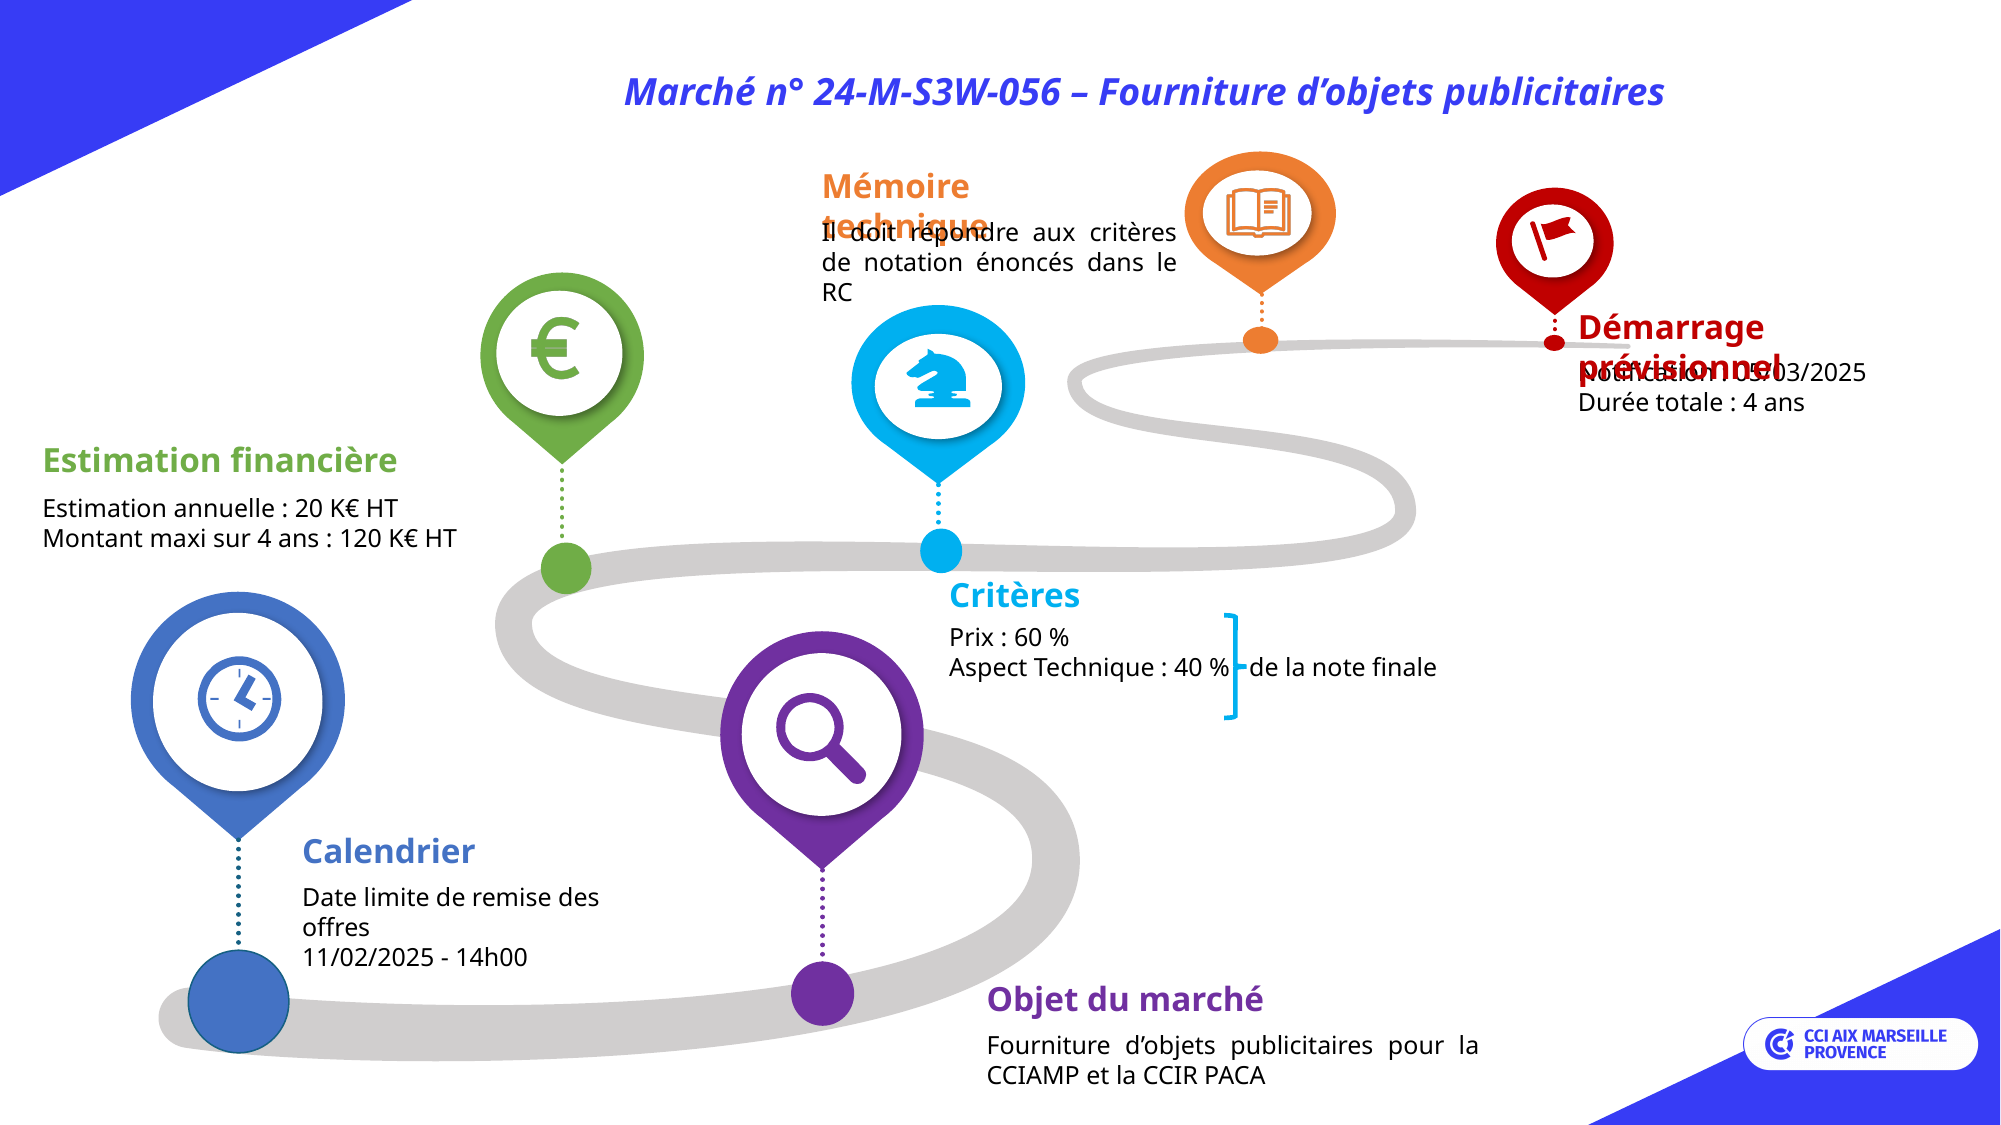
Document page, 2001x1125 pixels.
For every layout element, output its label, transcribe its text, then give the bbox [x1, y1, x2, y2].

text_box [27, 431, 480, 561]
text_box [1496, 187, 1614, 351]
text_box [241, 991, 846, 1062]
title Marché n° 24-M-S3W-056 – Fourniture d’objets publicitaires [290, 20, 2000, 167]
text_box [1336, 339, 1496, 350]
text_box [1563, 298, 1973, 426]
picture [1743, 1017, 1979, 1071]
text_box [741, 653, 902, 1026]
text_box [130, 591, 345, 1053]
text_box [1184, 151, 1336, 354]
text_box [480, 272, 644, 595]
text_box [720, 672, 741, 798]
text_box [759, 631, 885, 653]
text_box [971, 971, 1495, 1098]
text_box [851, 305, 1026, 574]
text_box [287, 822, 686, 950]
text_box [902, 728, 1080, 1012]
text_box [806, 158, 1184, 285]
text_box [934, 562, 1455, 718]
text_box [902, 670, 924, 799]
text_box [1026, 345, 1417, 562]
text_box [495, 595, 726, 737]
text_box [644, 541, 851, 581]
